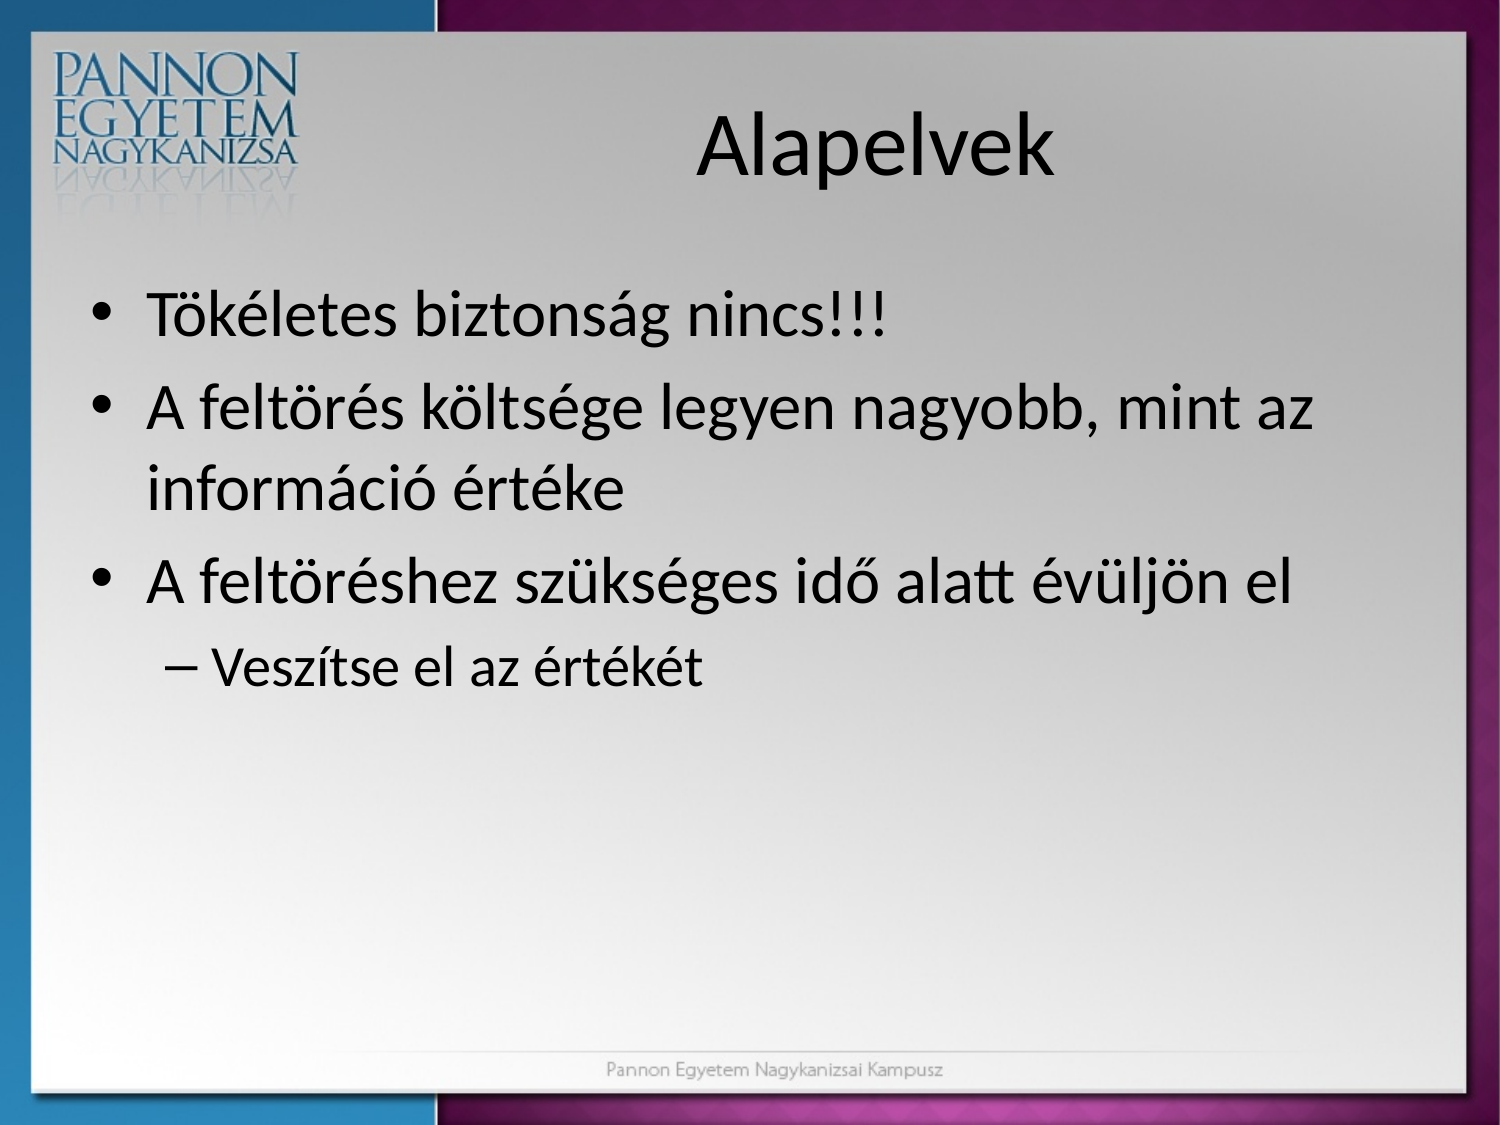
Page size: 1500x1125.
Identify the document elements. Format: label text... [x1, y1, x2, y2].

list Tökéletes biztonság nincs!!! A feltörés költsége legyen nagyobb, mint az információ értéke A feltöréshez szükséges idő alatt évüljön el Veszítse el az értékét [75, 262, 1425, 1038]
picture [0, 0, 1500, 1125]
title Alapelvek [328, 45, 1425, 233]
